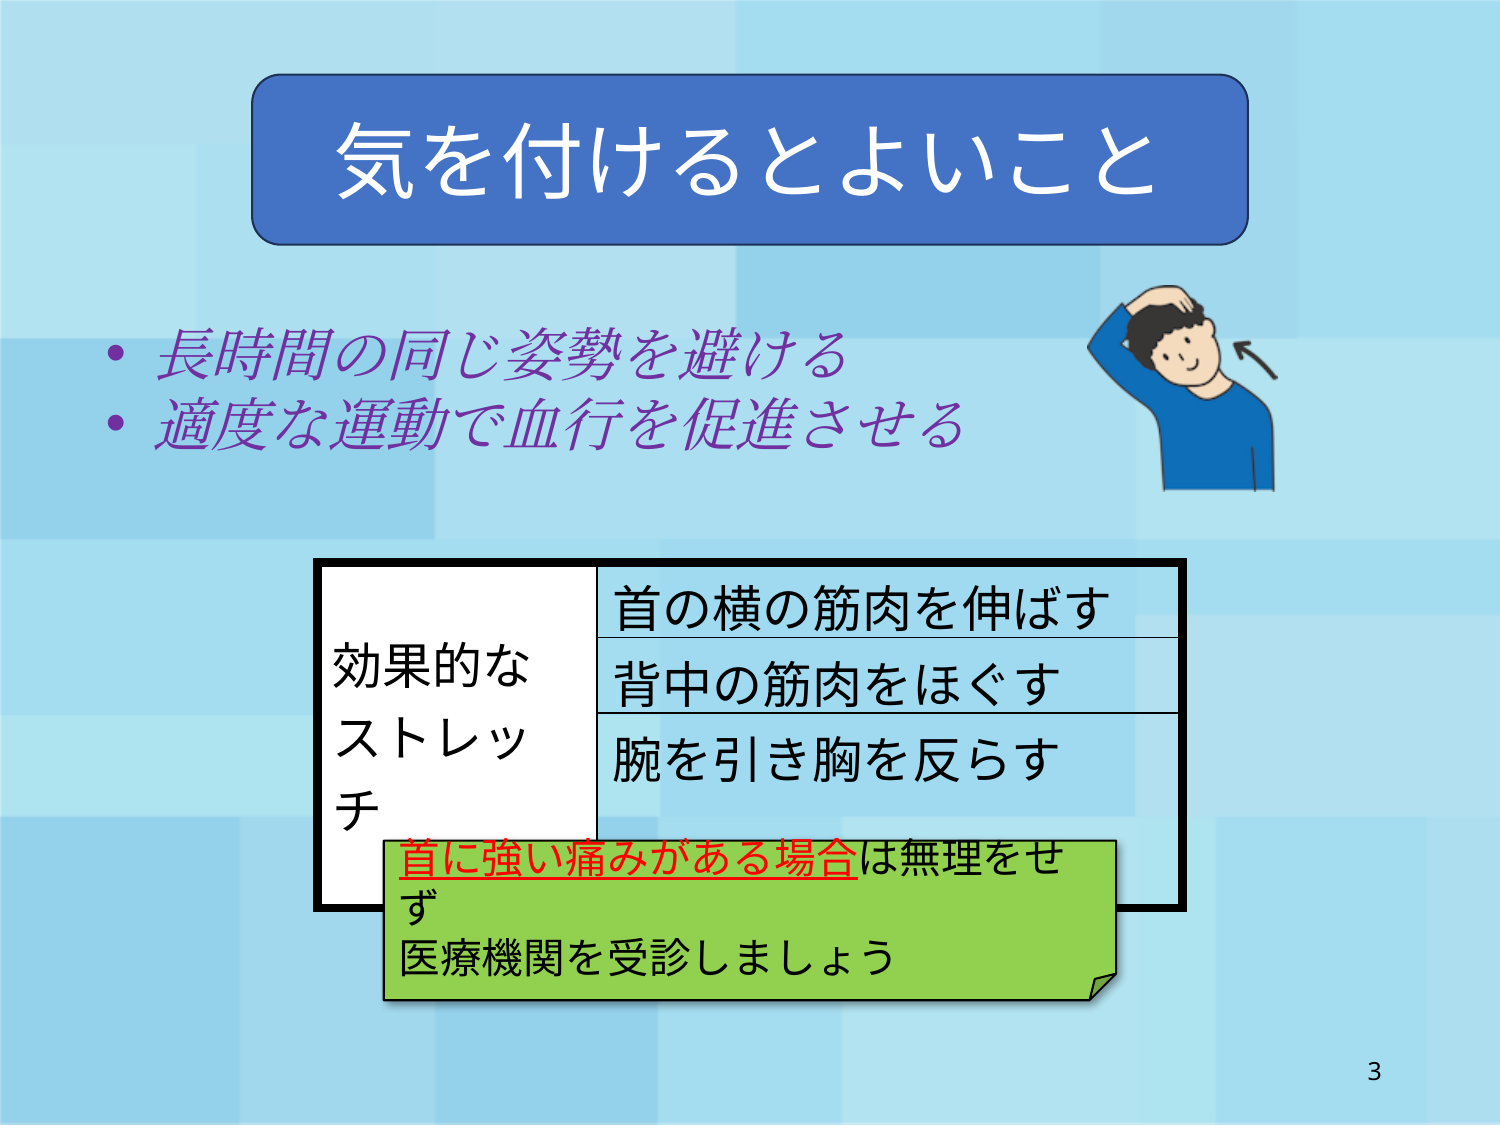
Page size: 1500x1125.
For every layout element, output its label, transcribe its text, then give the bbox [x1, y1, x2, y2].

text_box 長時間の同じ姿勢を避ける 適度な運動で血行を促進させる [90, 310, 983, 465]
table_header 首の横の筋肉を伸ばす [598, 567, 1178, 637]
picture [0, 0, 1500, 1125]
text_box 気を付けるとよいこと [251, 73, 1249, 246]
table_cell 背中の筋肉をほぐす [598, 638, 1178, 712]
table_header 効果的な ストレッチ [322, 567, 596, 904]
table_cell 腕を引き胸を反らす [598, 714, 1178, 904]
text_box 首に強い痛みがある場合は無理をせず 医療機関を受診しましょう [382, 839, 1118, 1002]
slide_number 3 [1059, 1042, 1397, 1103]
